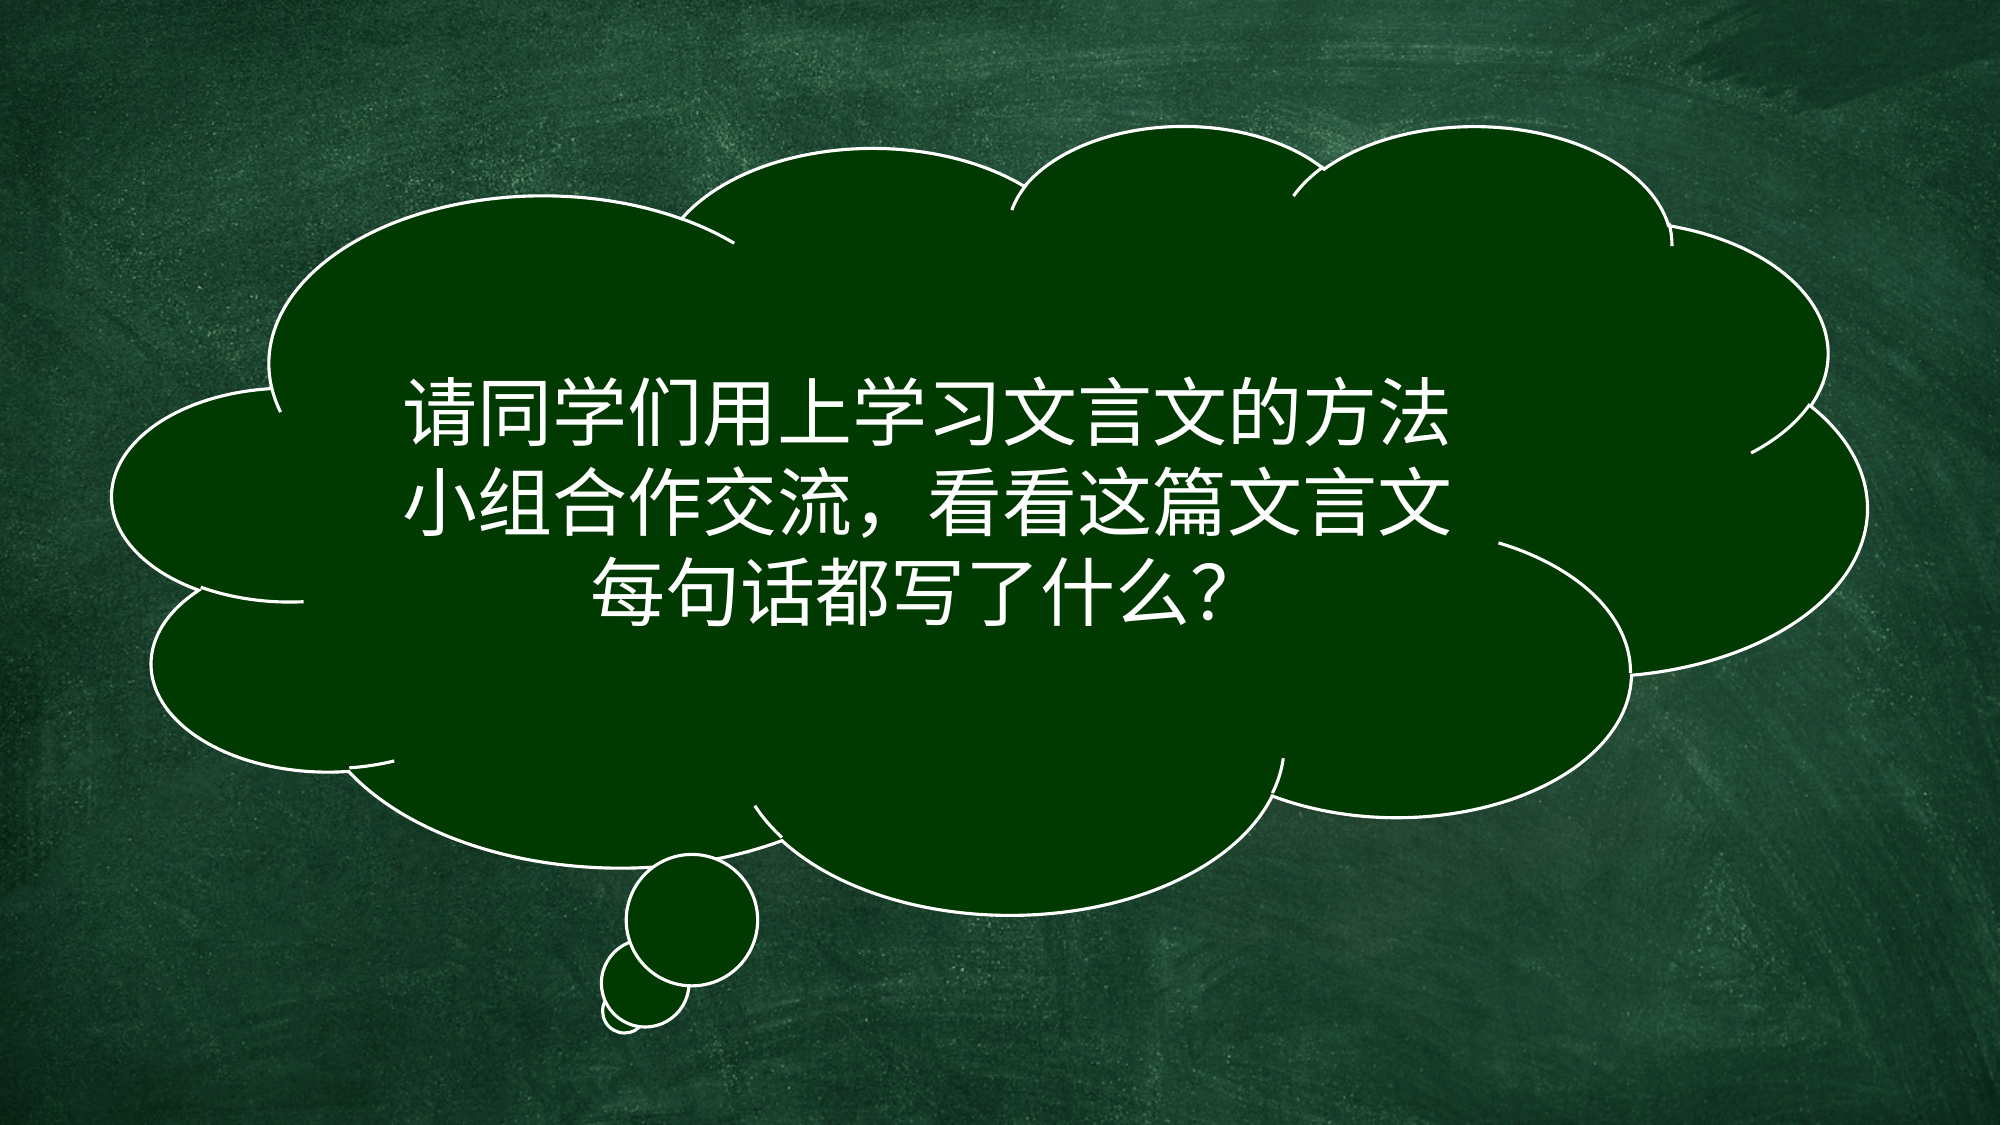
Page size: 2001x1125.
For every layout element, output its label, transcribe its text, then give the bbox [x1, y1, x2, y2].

text_box 请同学们用上学习文言文的方法小组合作交流，看看这篇文言文每句话都写了什么？ [109, 124, 1870, 1035]
picture [0, 0, 2000, 1125]
